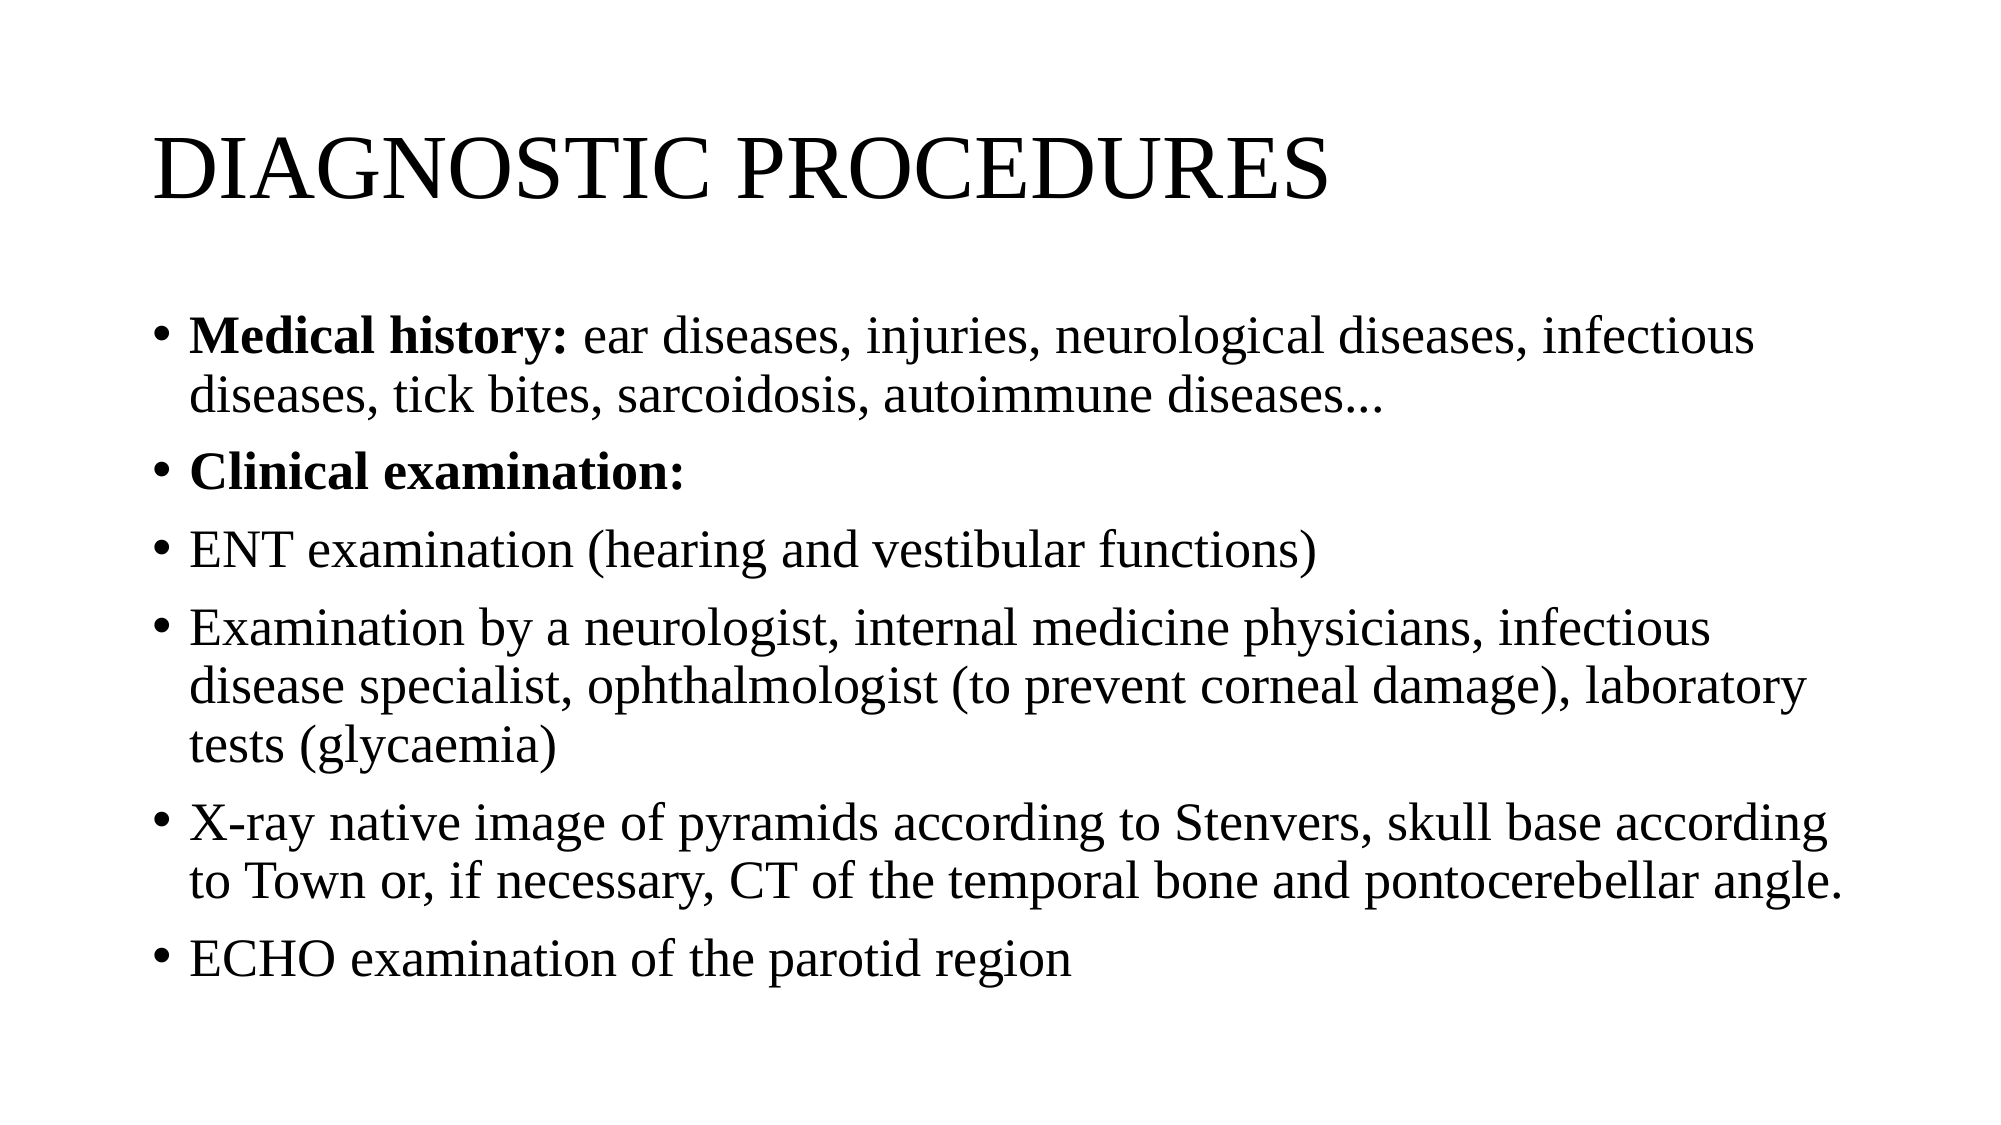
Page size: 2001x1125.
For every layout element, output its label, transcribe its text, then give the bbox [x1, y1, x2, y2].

title DIAGNOSTIC PROCEDURES [137, 59, 1863, 278]
list Medical history: ear diseases, injuries, neurological diseases, infectious diseases, tick bites, sarcoidosis, autoimmune diseases... Clinical examination: ENT examination (hearing and vestibular functions) Examination by a neurologist, internal medicine physicians, infectious disease specialist, ophthalmologist (to prevent corneal damage), laboratory tests (glycaemia) X-ray native image of pyramids according to Stenvers, skull base according to Town or, if necessary, CT of the temporal bone and pontocerebellar angle. ECHO examination of the parotid region [137, 299, 1863, 1014]
